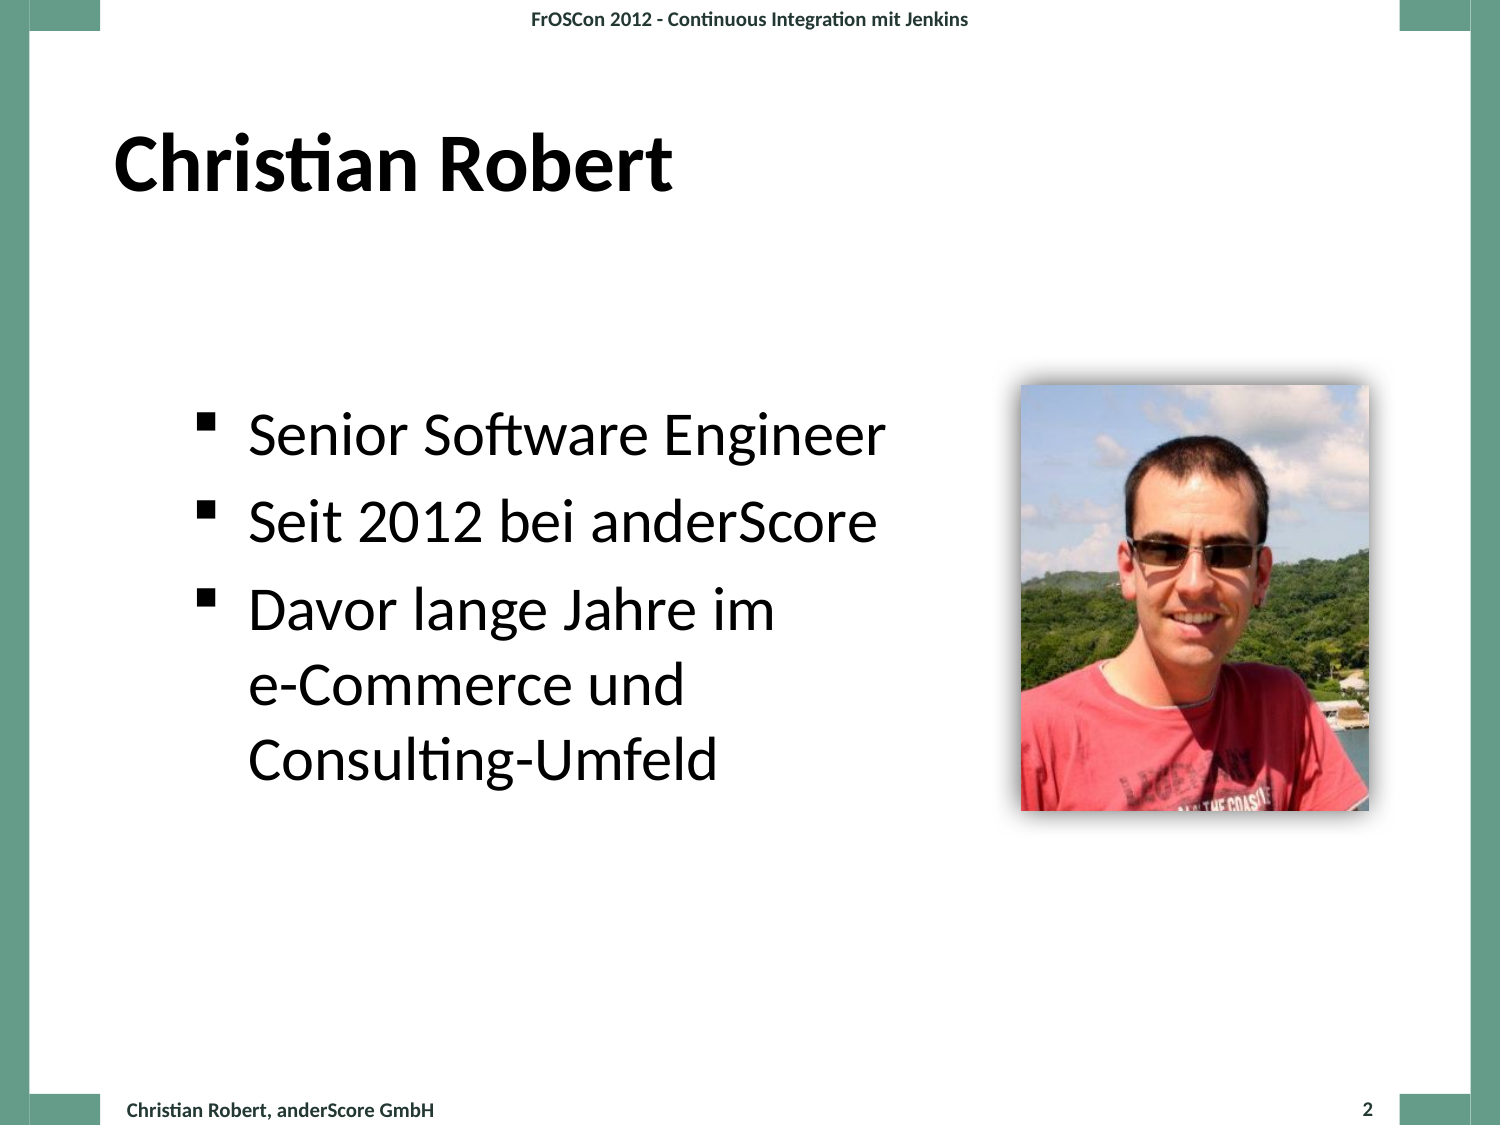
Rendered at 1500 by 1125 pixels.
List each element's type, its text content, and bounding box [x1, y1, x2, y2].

picture [1021, 385, 1369, 811]
footer FrOSCon 2012 - Continuous Integration mit Jenkins [100, 2, 1400, 34]
slide_number 2 [1074, 1092, 1388, 1124]
title Christian Robert [100, 101, 1400, 339]
list Senior Software Engineer Seit 2012 bei anderScore Davor lange Jahre im e-Commerce und Consulting-Umfeld [177, 385, 1323, 1024]
slide_number Christian Robert, anderScore GmbH [112, 1092, 1069, 1125]
